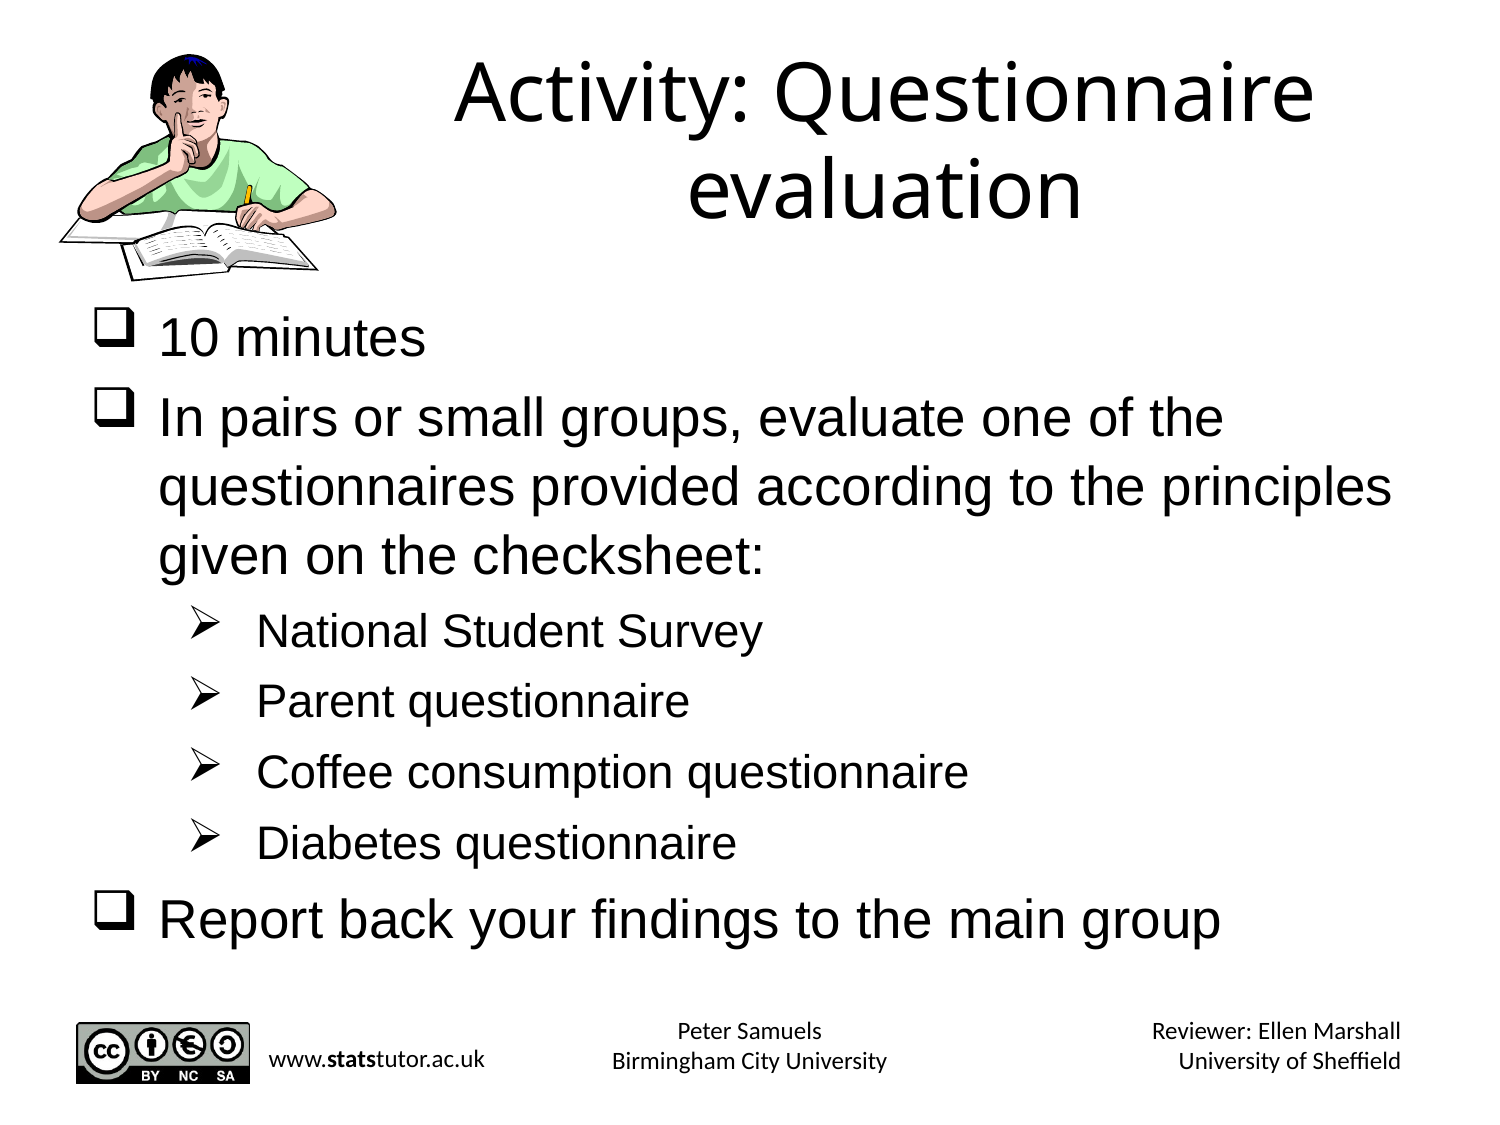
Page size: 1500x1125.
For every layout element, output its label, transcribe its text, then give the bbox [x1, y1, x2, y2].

title Activity: Questionnaire evaluation [336, 30, 1436, 244]
text_box Peter Samuels Birmingham City University [549, 1007, 951, 1083]
picture [58, 46, 346, 282]
text_box www.statstutor.ac.uk [254, 1035, 526, 1080]
list 10 minutes In pairs or small groups, evaluate one of the questionnaires provided according to the principles given on the checksheet: National Student Survey Parent questionnaire Coffee consumption questionnaire Diabetes questionnaire Report back your findings to the main group [75, 290, 1425, 965]
text_box Reviewer: Ellen Marshall University of Sheffield [1038, 1007, 1417, 1083]
picture [76, 1022, 251, 1084]
